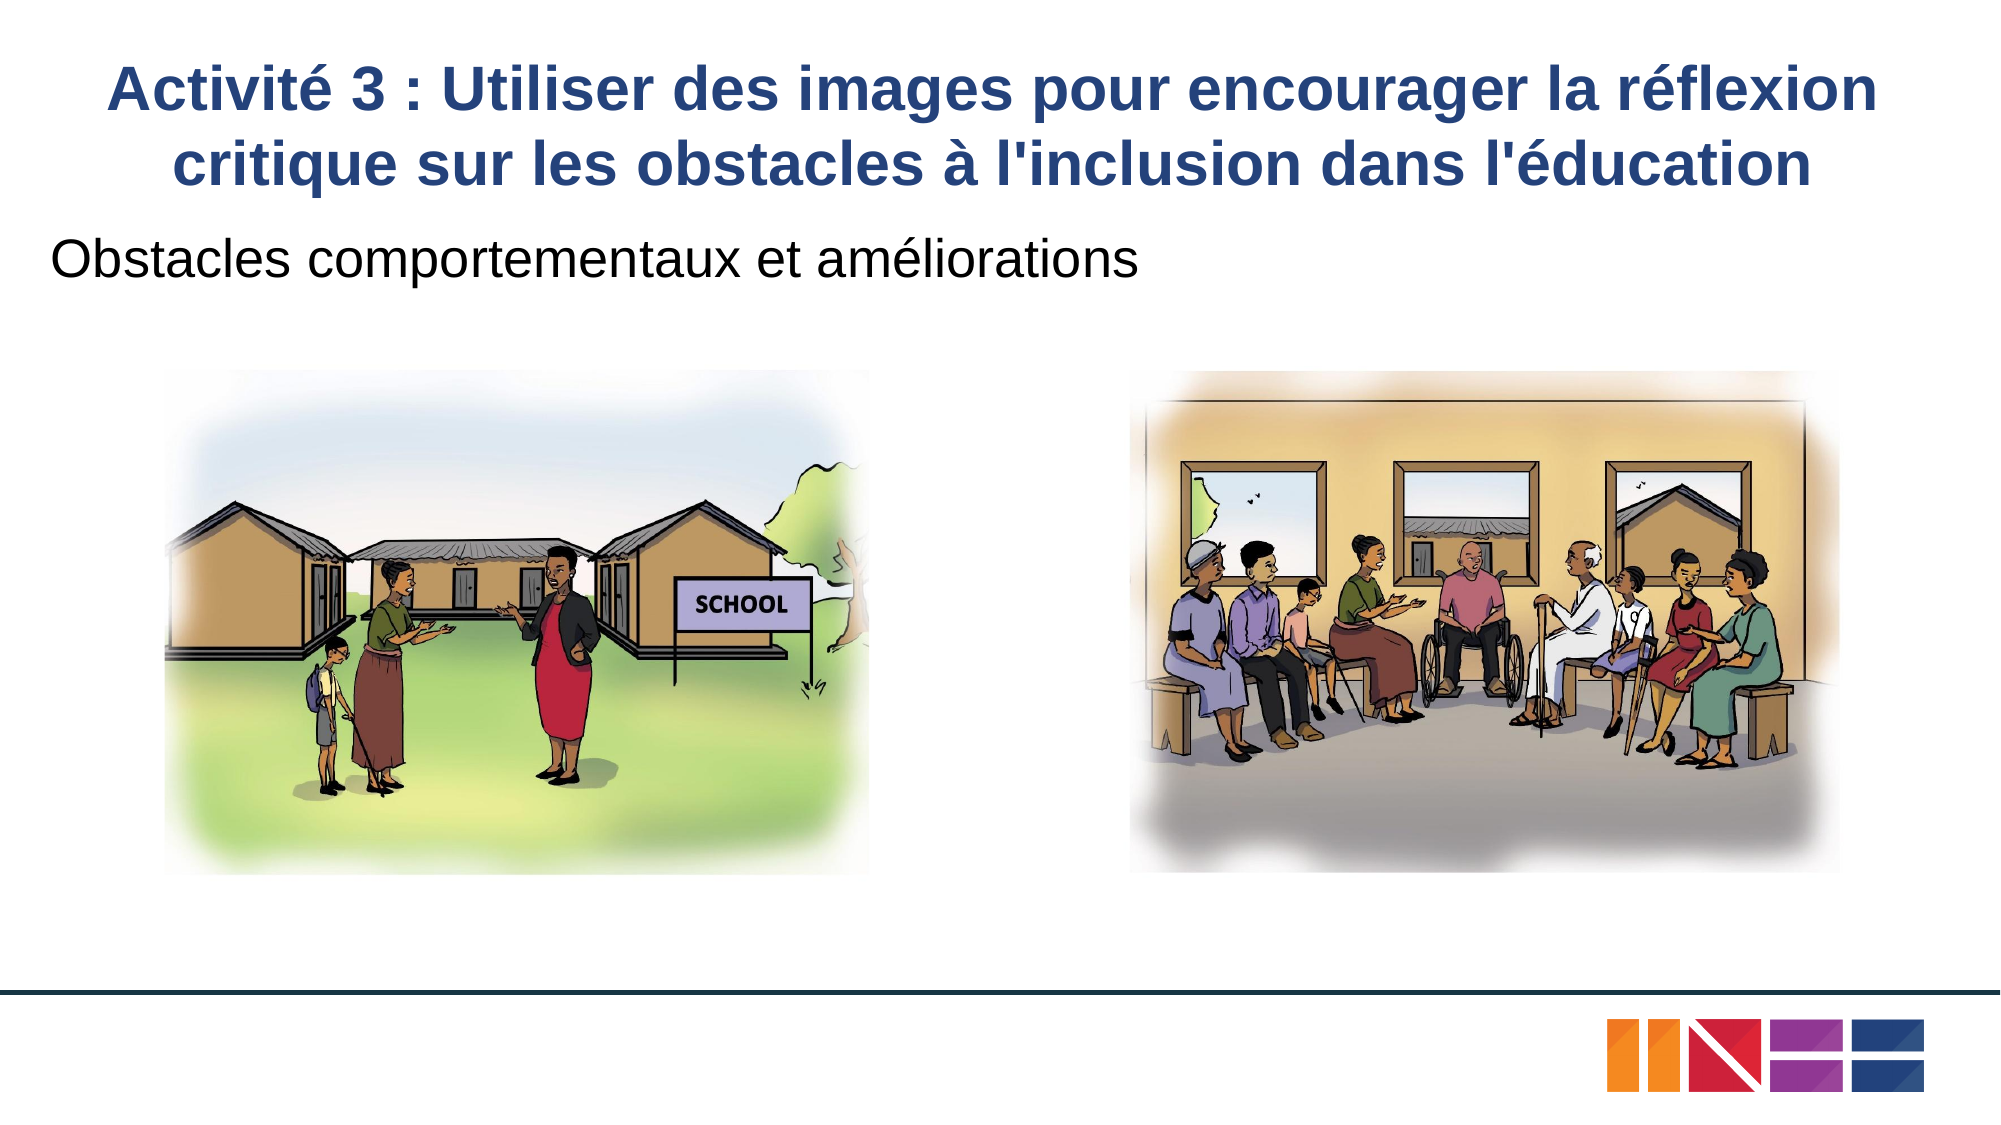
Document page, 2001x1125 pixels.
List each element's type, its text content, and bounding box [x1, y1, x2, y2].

picture [1607, 1019, 1924, 1092]
title Activité 3 : Utiliser des images pour encourager la réflexion critique sur les obstacles à l'inclusion dans l'éducation [31, 28, 1957, 145]
list Obstacles comportementaux et améliorations [31, 203, 1971, 954]
picture [1122, 366, 1847, 879]
picture [164, 361, 870, 883]
